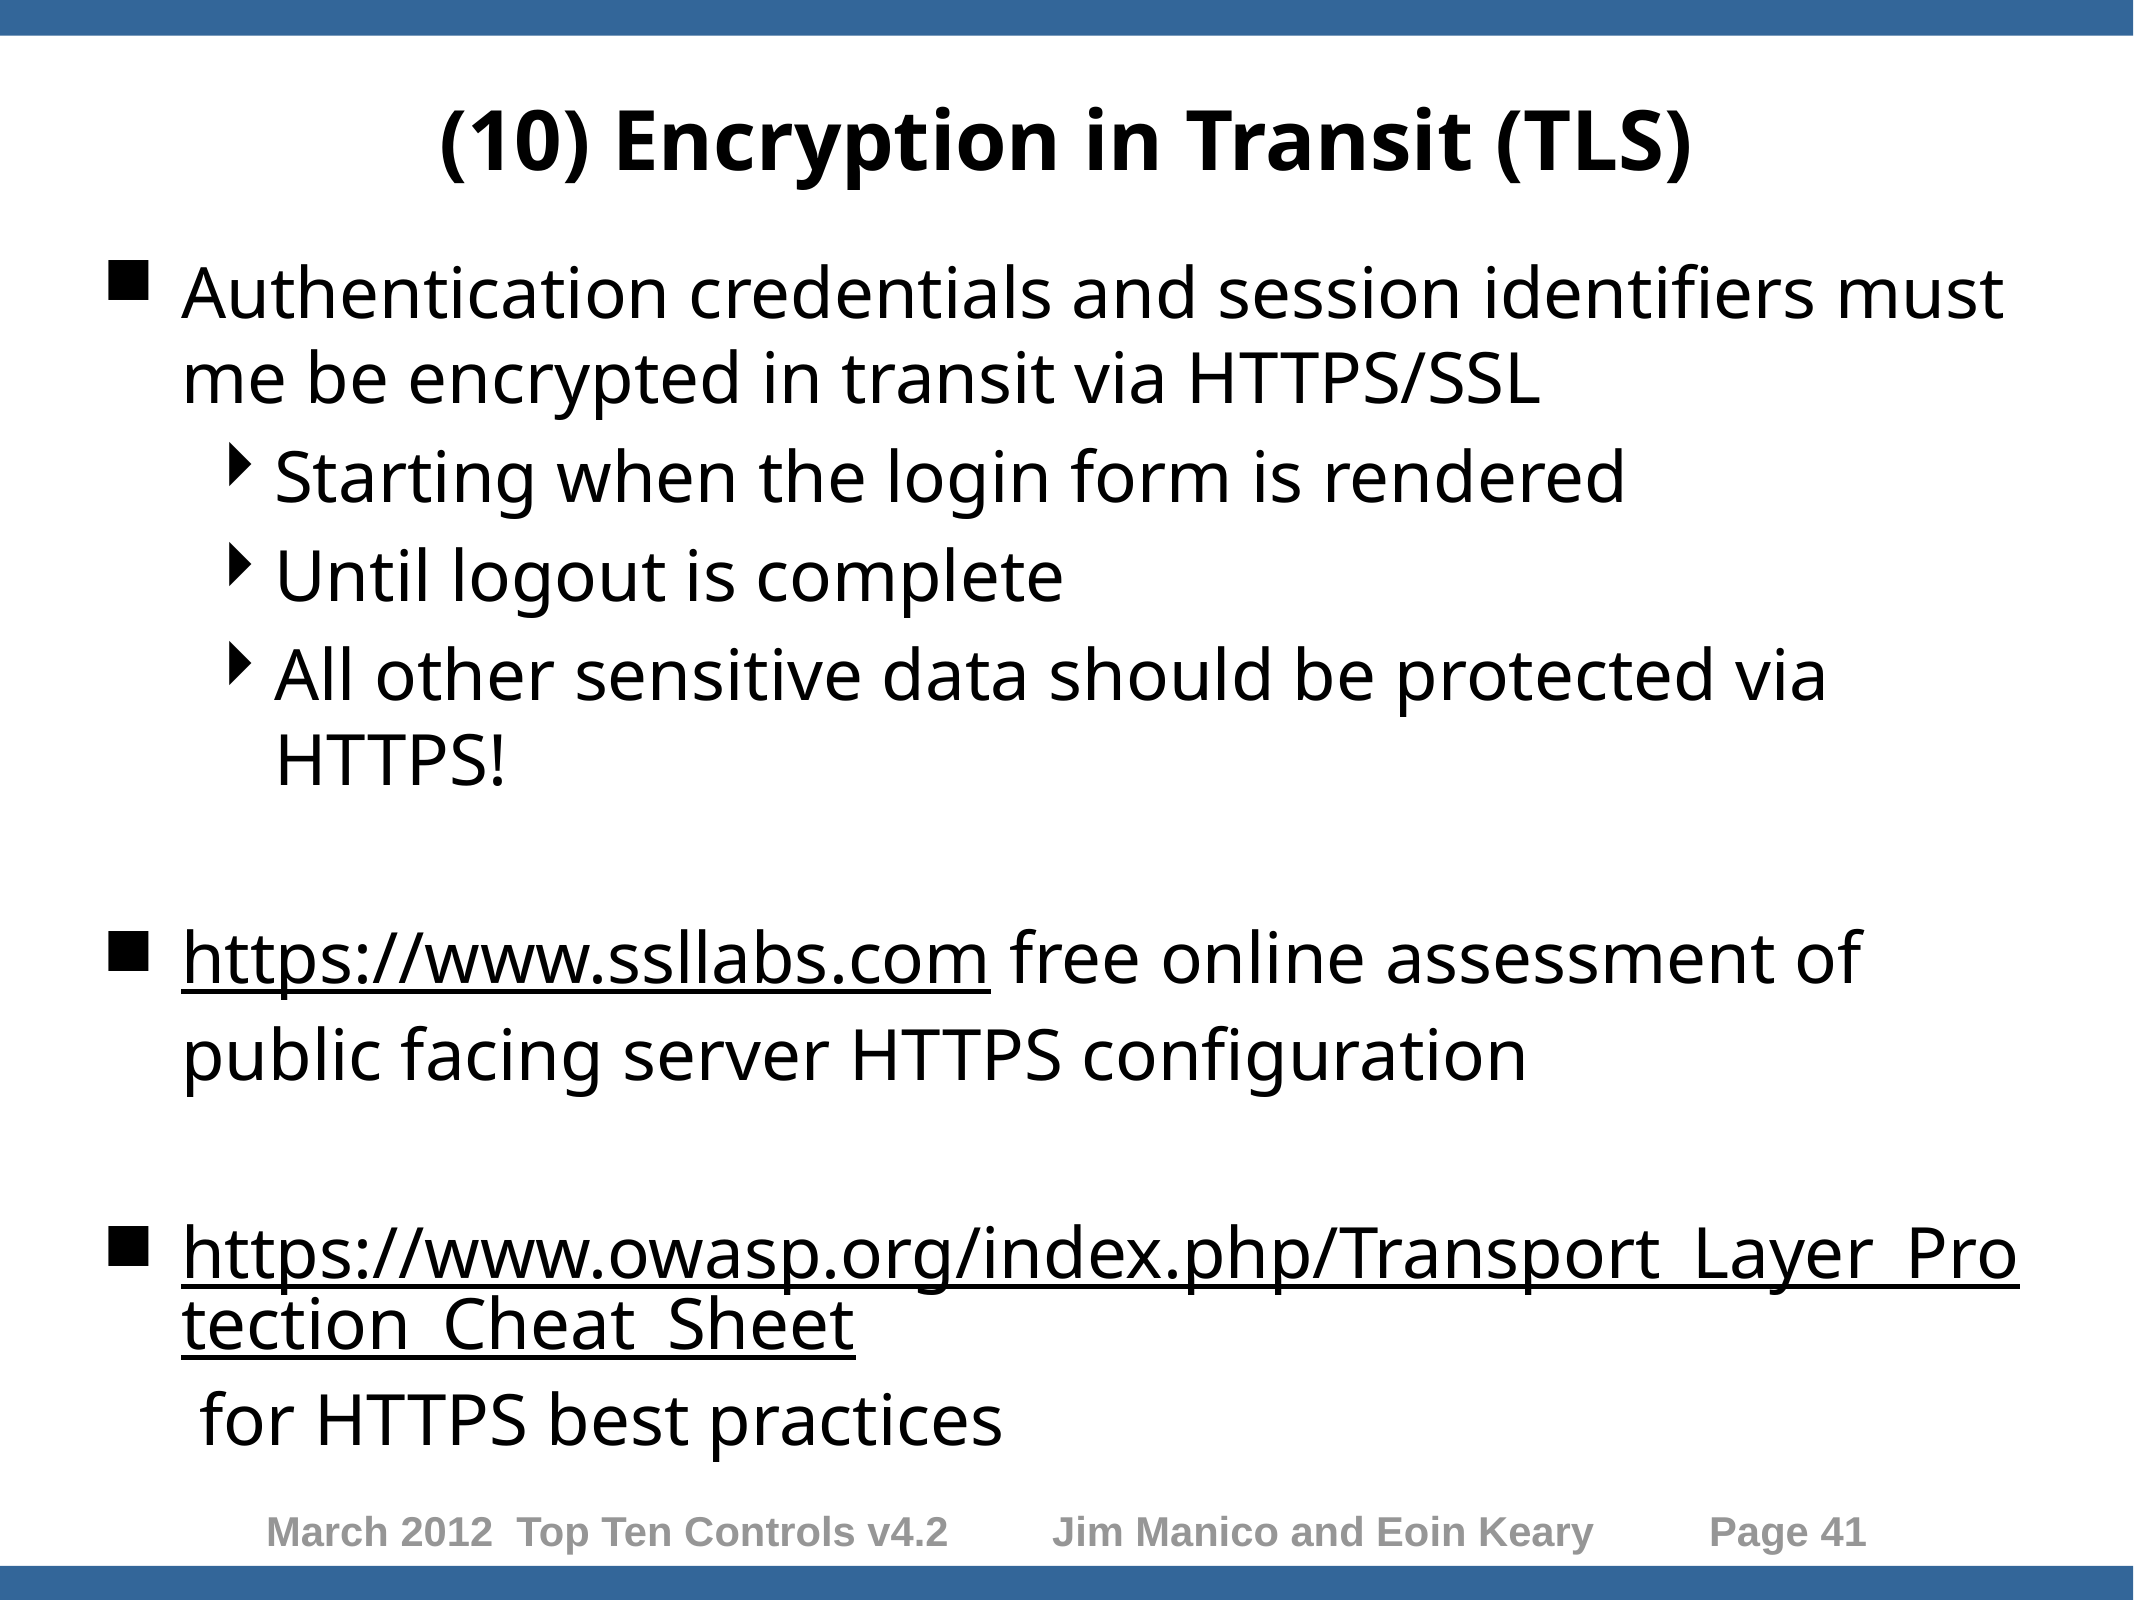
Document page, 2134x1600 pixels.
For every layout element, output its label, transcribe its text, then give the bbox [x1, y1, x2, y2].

list Authentication credentials and session identifiers must me be encrypted in transit via HTTPS/SSL Starting when the login form is rendered Until logout is complete All other sensitive data should be protected via HTTPS! https://www.ssllabs.com free online assessment of public facing server HTTPS configuration https://www.owasp.org/index.php/Transport_Layer_Protection_Cheat_Sheet for HTTPS best practices [80, 236, 2050, 1454]
title (10) Encryption in Transit (TLS) [0, 37, 2134, 238]
